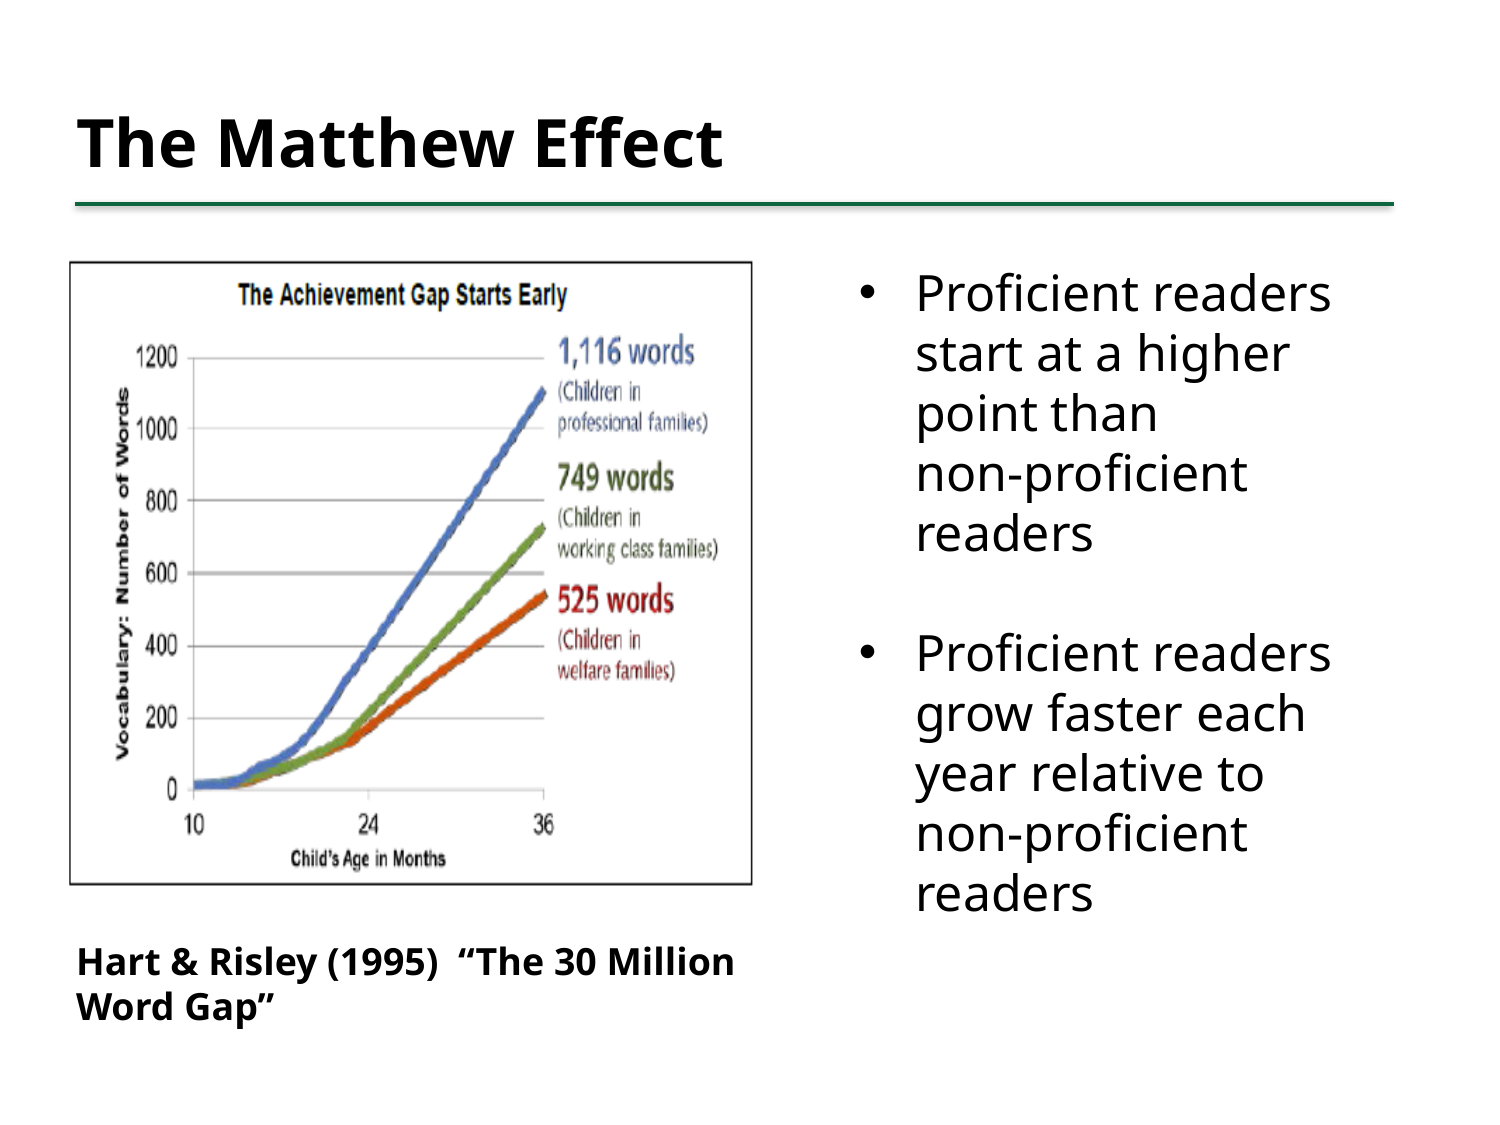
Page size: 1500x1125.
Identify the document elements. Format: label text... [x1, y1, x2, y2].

picture [60, 251, 761, 899]
text_box Proficient readers start at a higher point than non-proficient readers Proficient readers grow faster each year relative to non-proficient readers [844, 254, 1375, 974]
text_box Hart & Risley (1995) “The 30 Million Word Gap” [61, 930, 782, 1081]
text_box The Matthew Effect [61, 93, 1394, 188]
